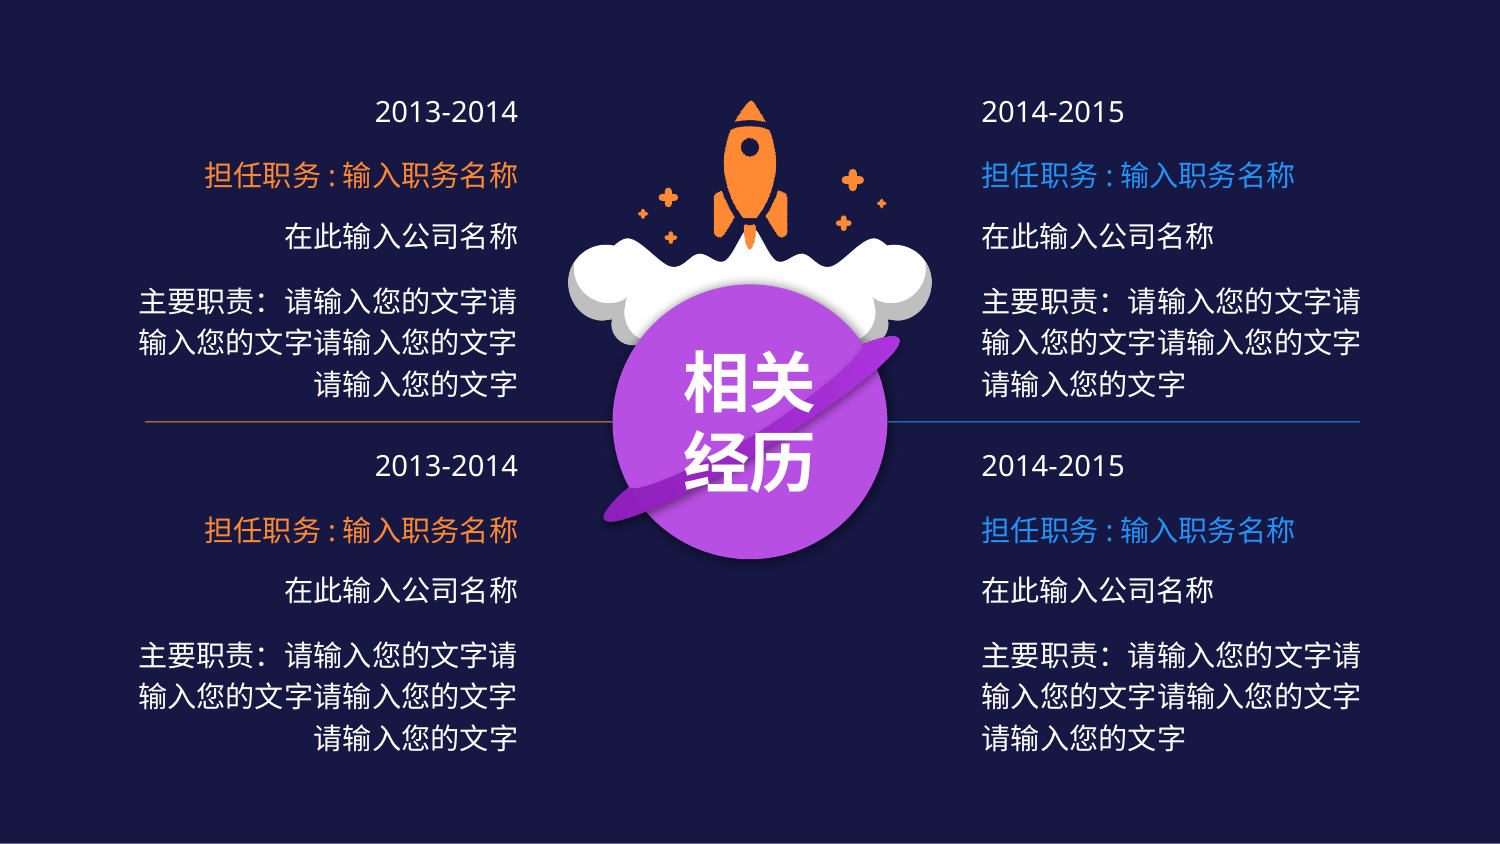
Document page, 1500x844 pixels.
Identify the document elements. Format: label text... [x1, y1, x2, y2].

text_box [657, 186, 678, 209]
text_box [568, 227, 932, 346]
text_box 相关经历 [645, 346, 855, 509]
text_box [966, 433, 1399, 765]
text_box [653, 378, 889, 561]
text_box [101, 433, 534, 765]
text_box [875, 197, 889, 210]
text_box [101, 79, 534, 411]
picture [648, 83, 848, 257]
text_box [855, 346, 899, 389]
text_box [636, 207, 650, 221]
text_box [966, 79, 1399, 411]
text_box [602, 485, 655, 523]
text_box [834, 214, 853, 227]
text_box [840, 167, 866, 193]
text_box [0, 0, 1500, 844]
text_box [611, 346, 645, 487]
